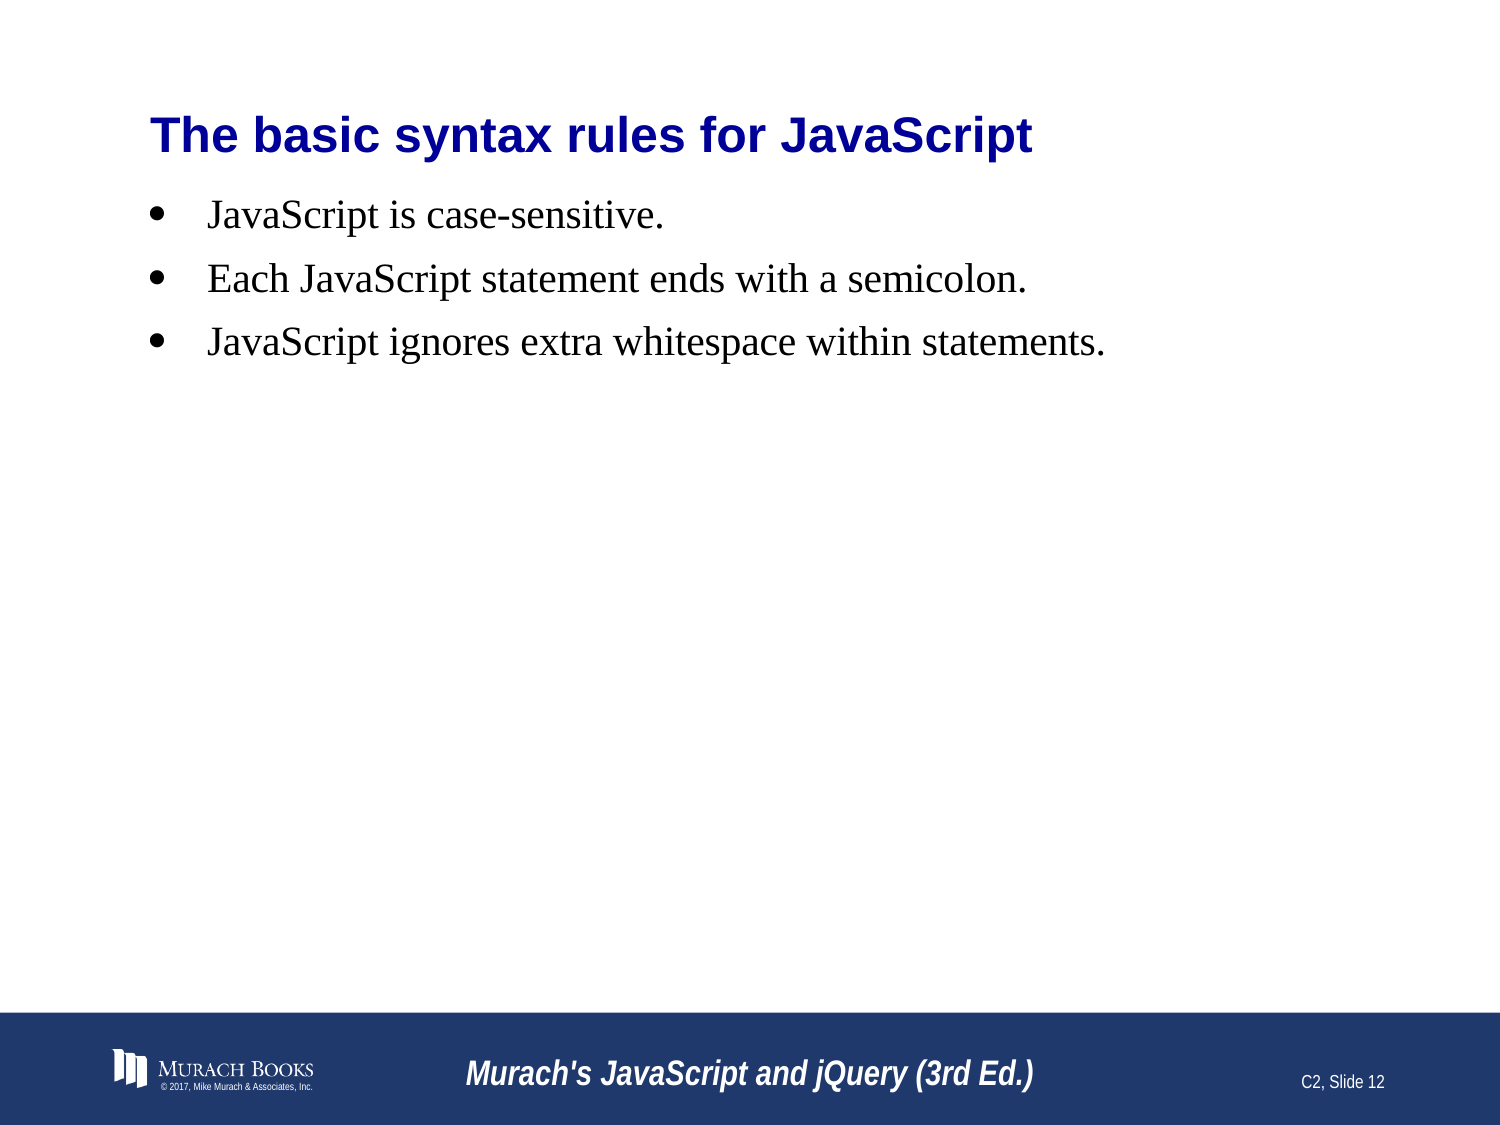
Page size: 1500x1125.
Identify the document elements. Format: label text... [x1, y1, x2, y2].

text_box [149, 187, 1348, 378]
title The basic syntax rules for JavaScript [150, 102, 1350, 164]
footer © 2017, Mike Murach & Associates, Inc. [12, 1025, 463, 1100]
slide_number C2, Slide 12 [1087, 1025, 1400, 1100]
slide_number Murach's JavaScript and jQuery (3rd Ed.) [463, 1025, 1050, 1100]
